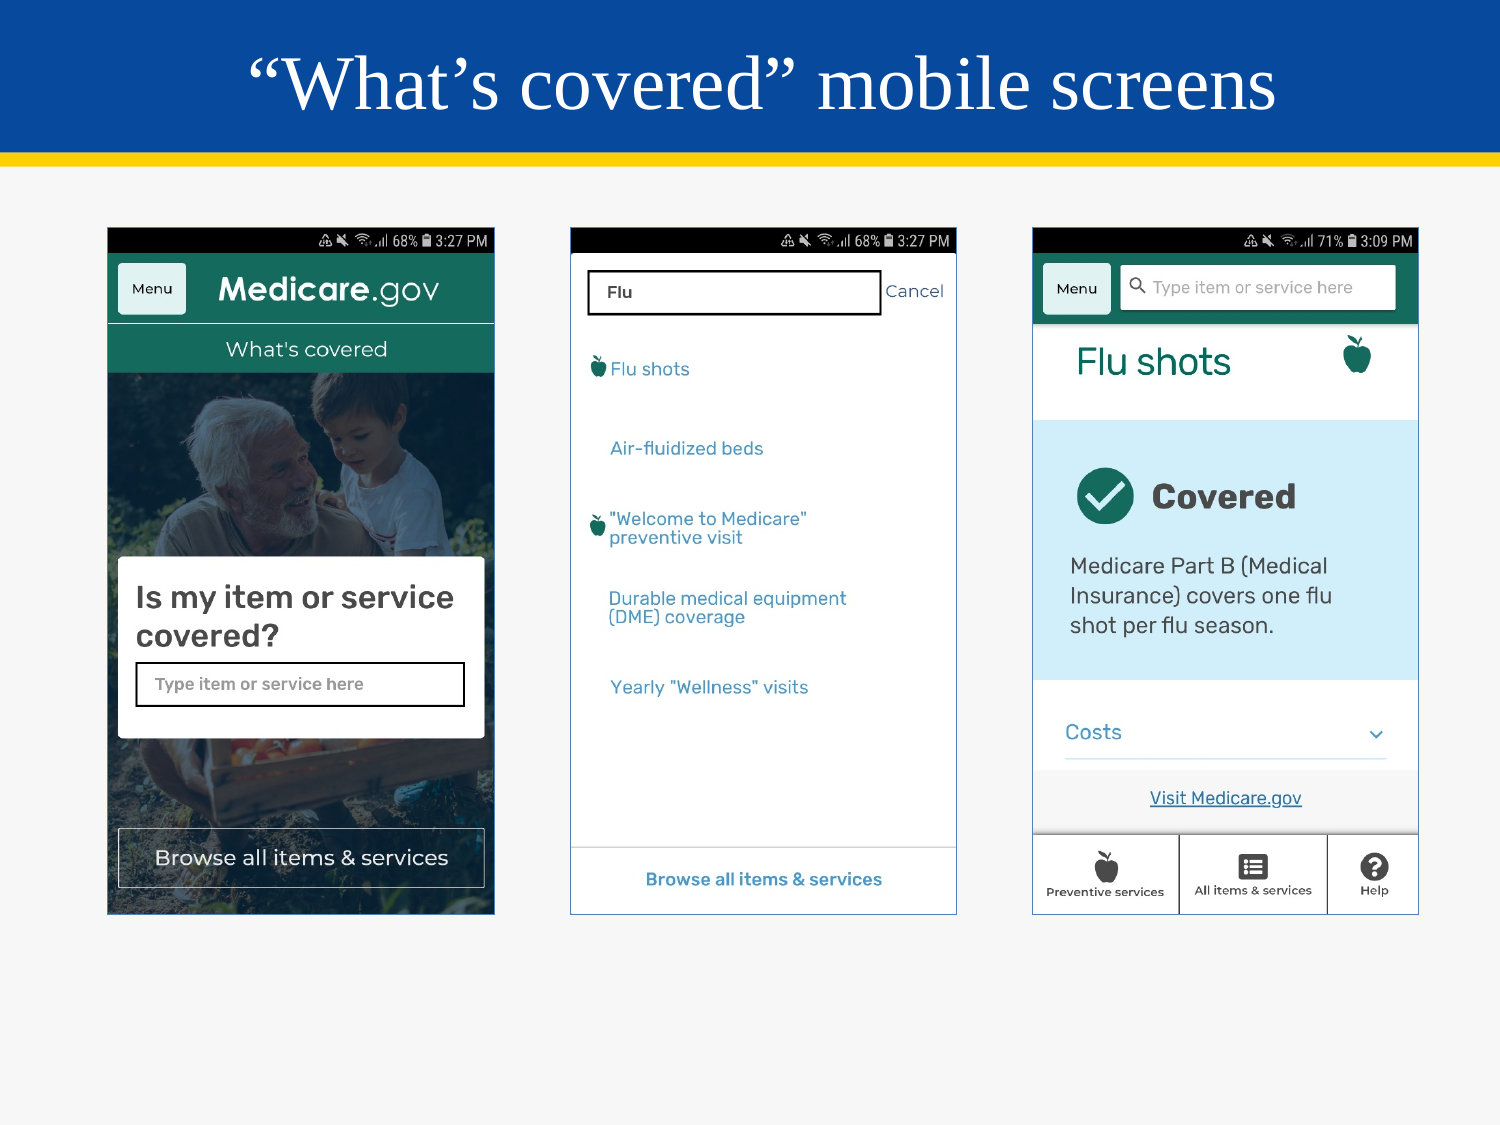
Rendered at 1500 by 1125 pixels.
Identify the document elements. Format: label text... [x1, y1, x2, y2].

picture [569, 227, 957, 915]
picture [107, 227, 495, 915]
picture [1032, 227, 1420, 915]
text_box “What’s covered” mobile screens [232, 24, 1295, 133]
